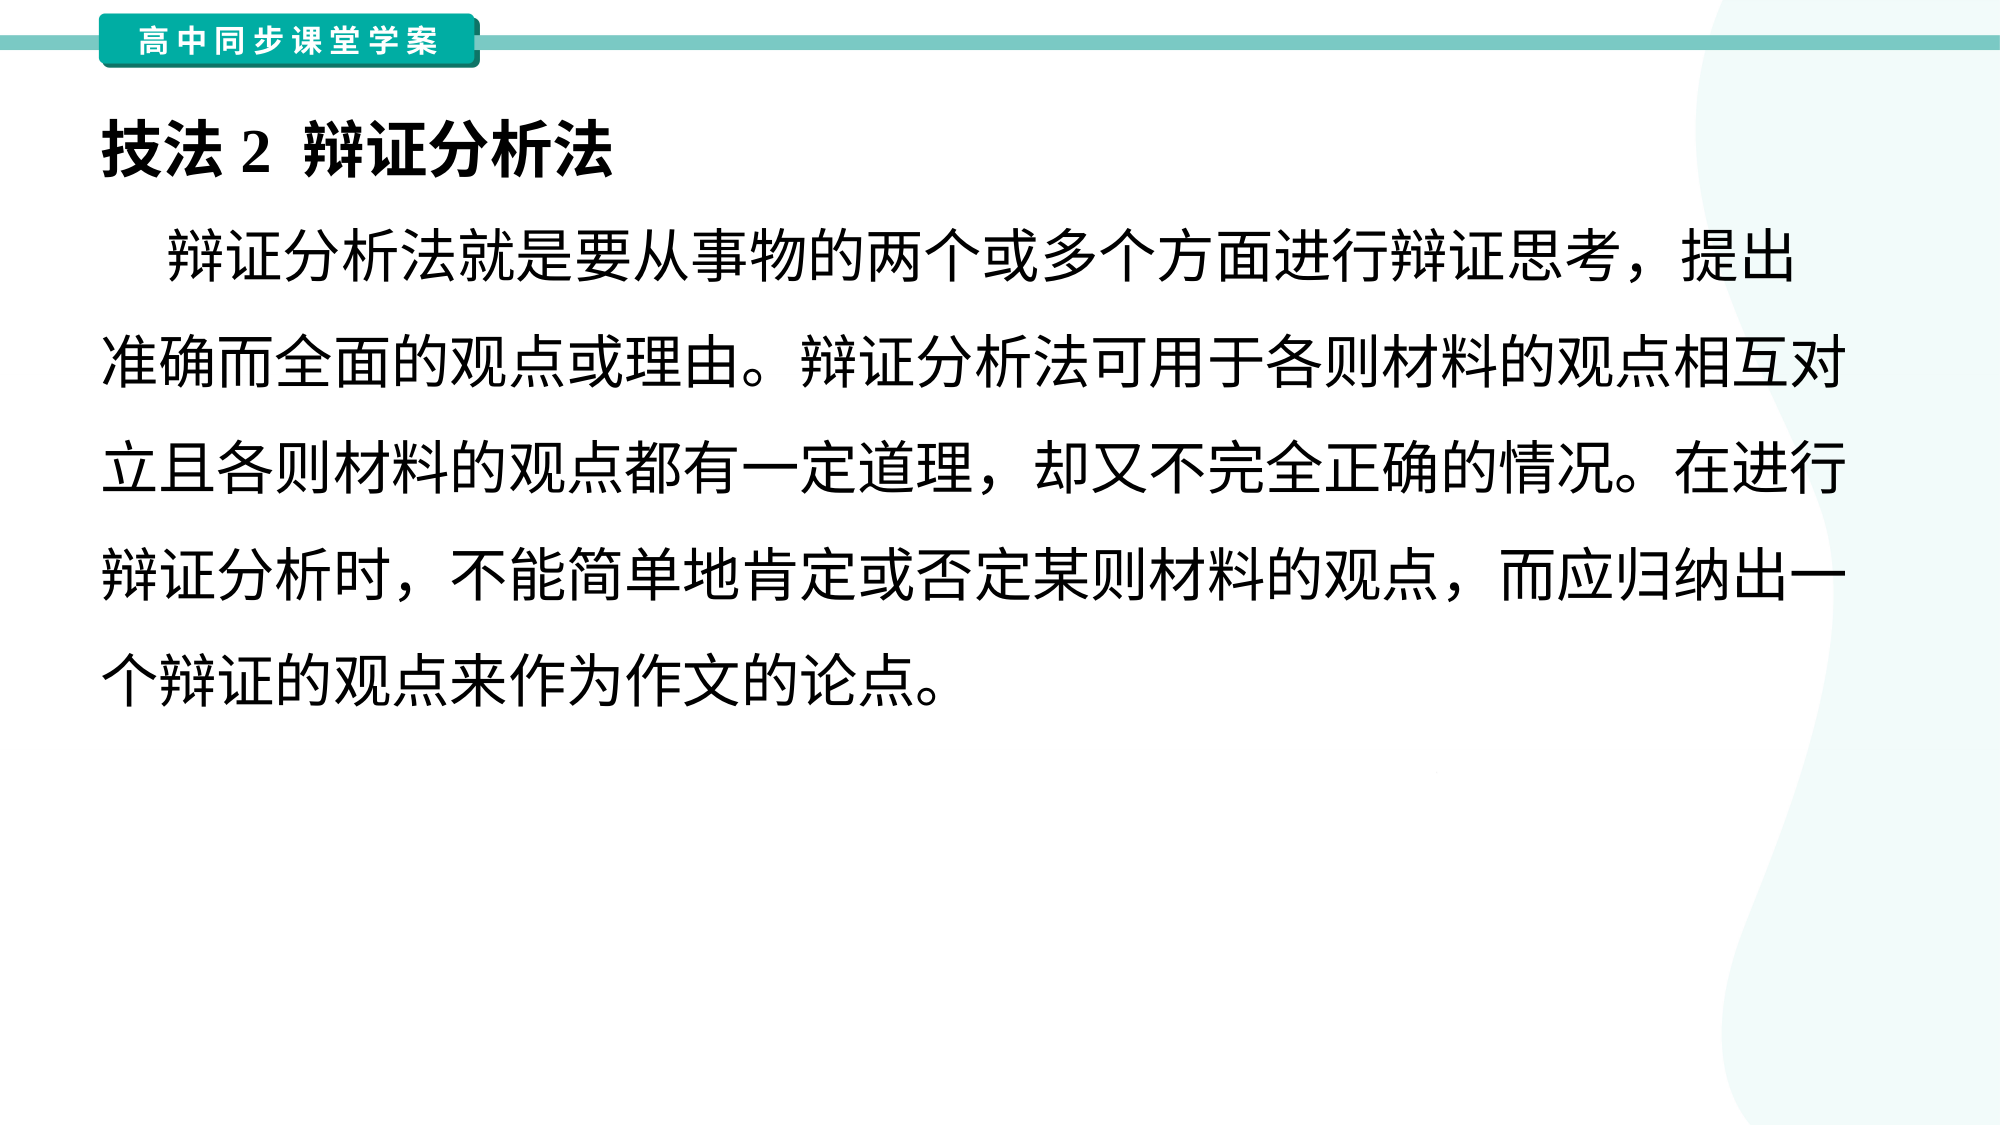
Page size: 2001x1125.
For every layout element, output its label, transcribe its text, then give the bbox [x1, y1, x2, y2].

text_box 技法2 辩证分析法 [100, 76, 1899, 182]
text_box 辩证分析法就是要从事物的两个或多个方面进行辩证思考，提出 准确而全面的观点或理由。辩证分析法可用于各则材料的观点相互对 立且各则材料的观点都有一定道理，却又不完全正确的情况。在进行 辩证分析时，不能简单地肯定或否定某则材料的观点，而应归纳出一 个辩证的观点来作为作文的论点。 [100, 182, 1899, 715]
picture [0, 0, 2000, 1125]
